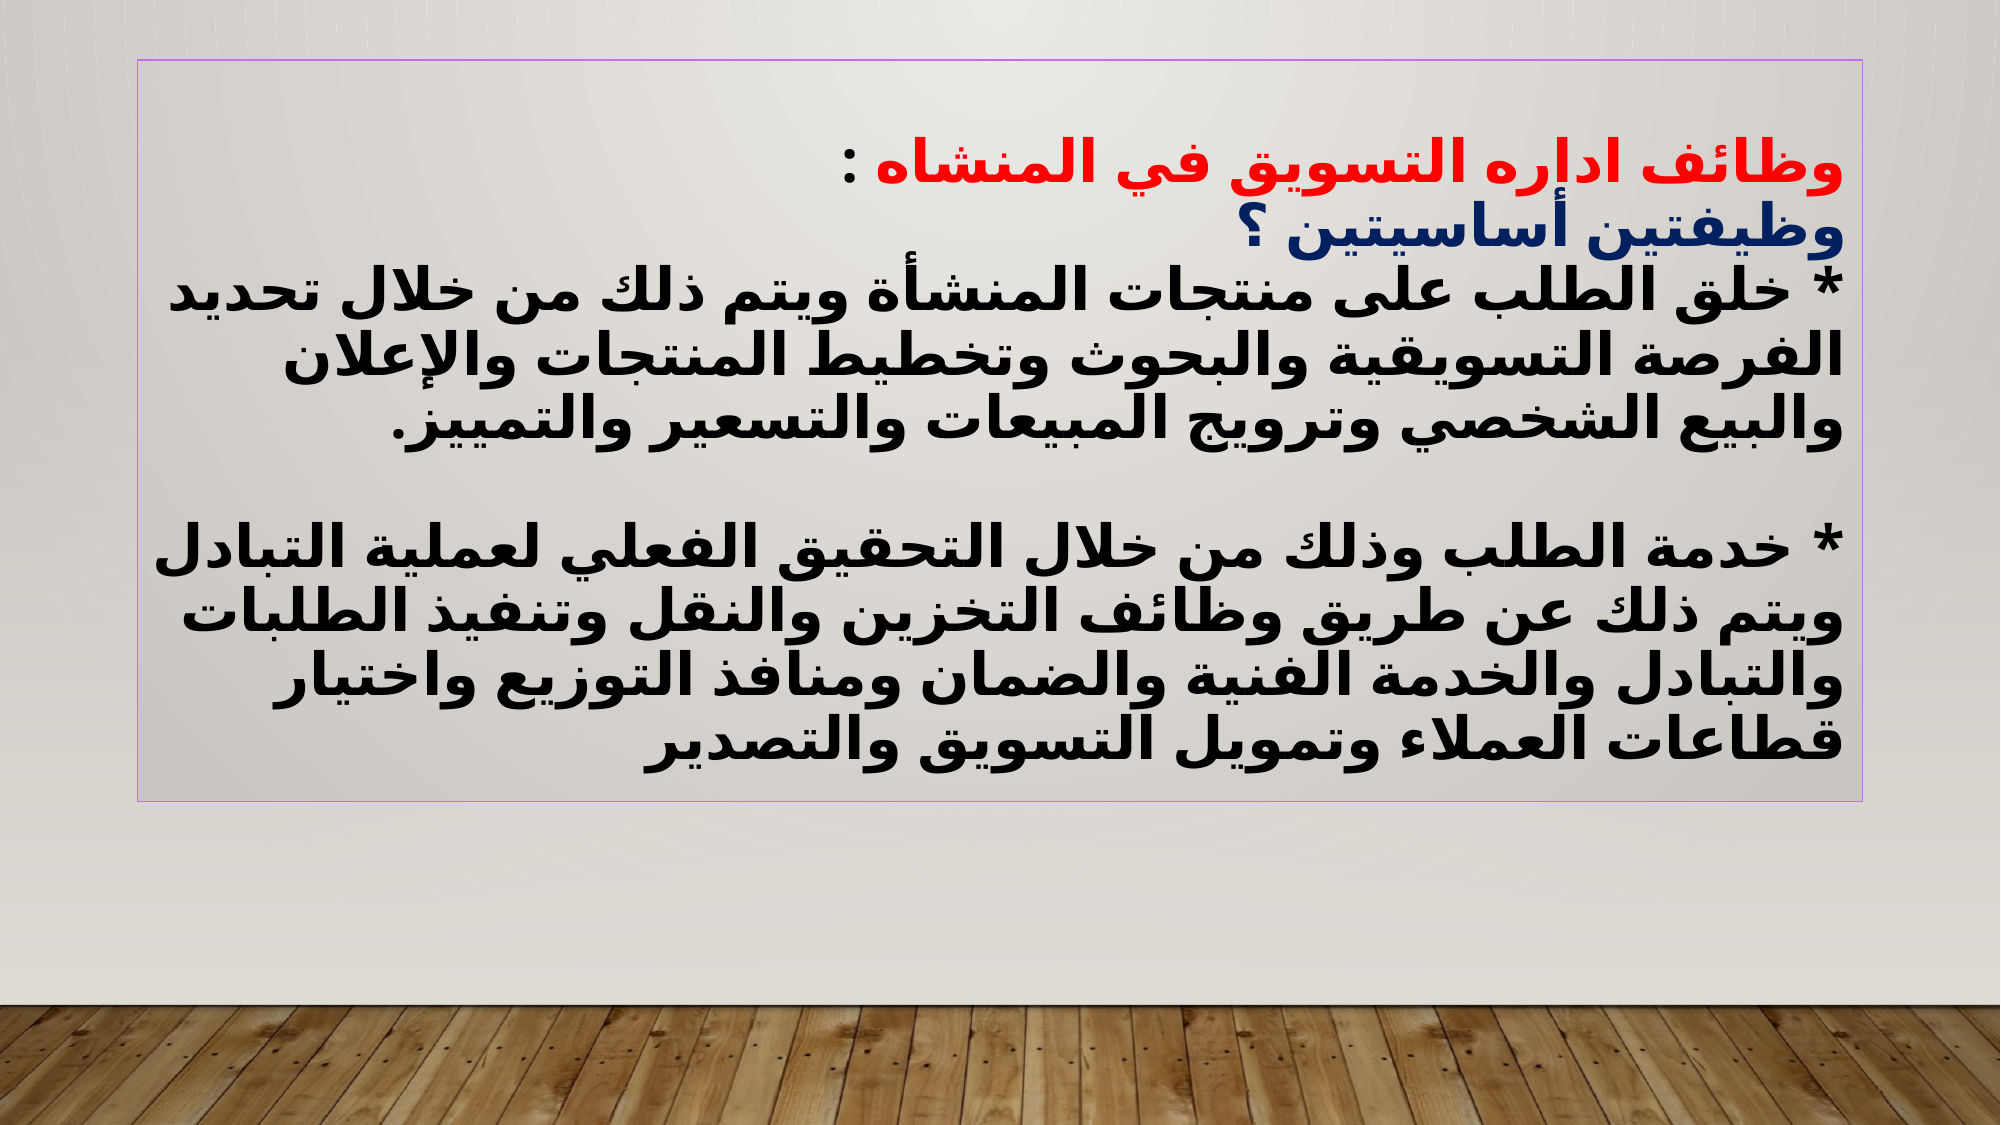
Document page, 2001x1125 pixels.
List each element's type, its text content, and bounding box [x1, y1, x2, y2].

title وظائف اداره التسويق في المنشاه : وظيفتين أساسيتين ؟ * خلق الطلب على منتجات المنشأة ويتم ذلك من خلال تحديد الفرصة التسويقية والبحوث وتخطيط المنتجات والإعلان والبيع الشخصي وترويج المبيعات والتسعير والتمييز. * خدمة الطلب وذلك من خلال التحقيق الفعلي لعملية التبادل ويتم ذلك عن طريق وظائف التخزين والنقل وتنفيذ الطلبات والتبادل والخدمة الفنية والضمان ومنافذ التوزيع واختيار قطاعات العملاء وتمويل التسويق والتصدير [137, 59, 1863, 802]
picture [0, 1005, 2000, 1125]
